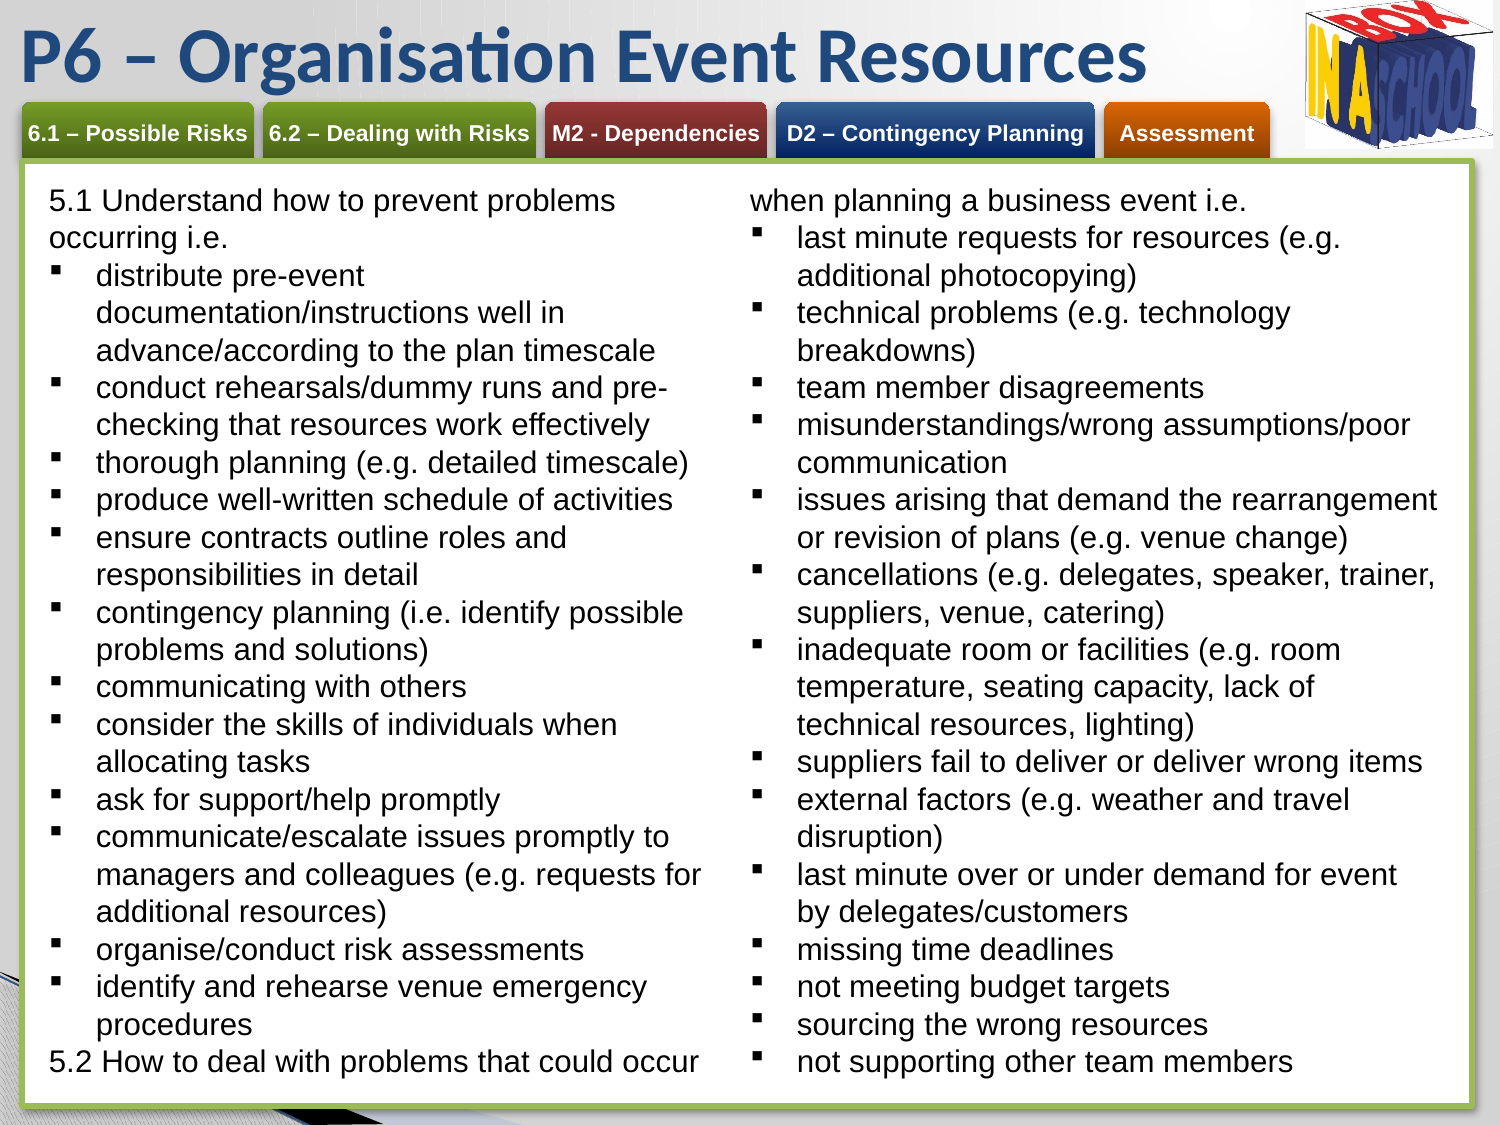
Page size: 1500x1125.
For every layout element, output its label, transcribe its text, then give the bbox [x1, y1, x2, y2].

title P6 – Organisation Event Resources [5, 0, 1270, 102]
text_box 5.1 Understand how to prevent problems occurring i.e. distribute pre-event documentation/instructions well in advance/according to the plan timescale conduct rehearsals/dummy runs and pre-checking that resources work effectively thorough planning (e.g. detailed timescale) produce well-written schedule of activities ensure contracts outline roles and responsibilities in detail contingency planning (i.e. identify possible problems and solutions) communicating with others consider the skills of individuals when allocating tasks ask for support/help promptly communicate/escalate issues promptly to managers and colleagues (e.g. requests for additional resources) organise/conduct risk assessments identify and rehearse venue emergency procedures 5.2 How to deal with problems that could occur when planning a business event i.e. last minute requests for resources (e.g. additional photocopying) technical problems (e.g. technology breakdowns) team member disagreements misunderstandings/wrong assumptions/poor communication issues arising that demand the rearrangement or revision of plans (e.g. venue change) cancellations (e.g. delegates, speaker, trainer, suppliers, venue, catering) inadequate room or facilities (e.g. room temperature, seating capacity, lack of technical resources, lighting) suppliers fail to deliver or deliver wrong items external factors (e.g. weather and travel disruption) last minute over or under demand for event by delegates/customers missing time deadlines not meeting budget targets sourcing the wrong resources not supporting other team members [34, 172, 1454, 1125]
picture [1305, 0, 1494, 149]
